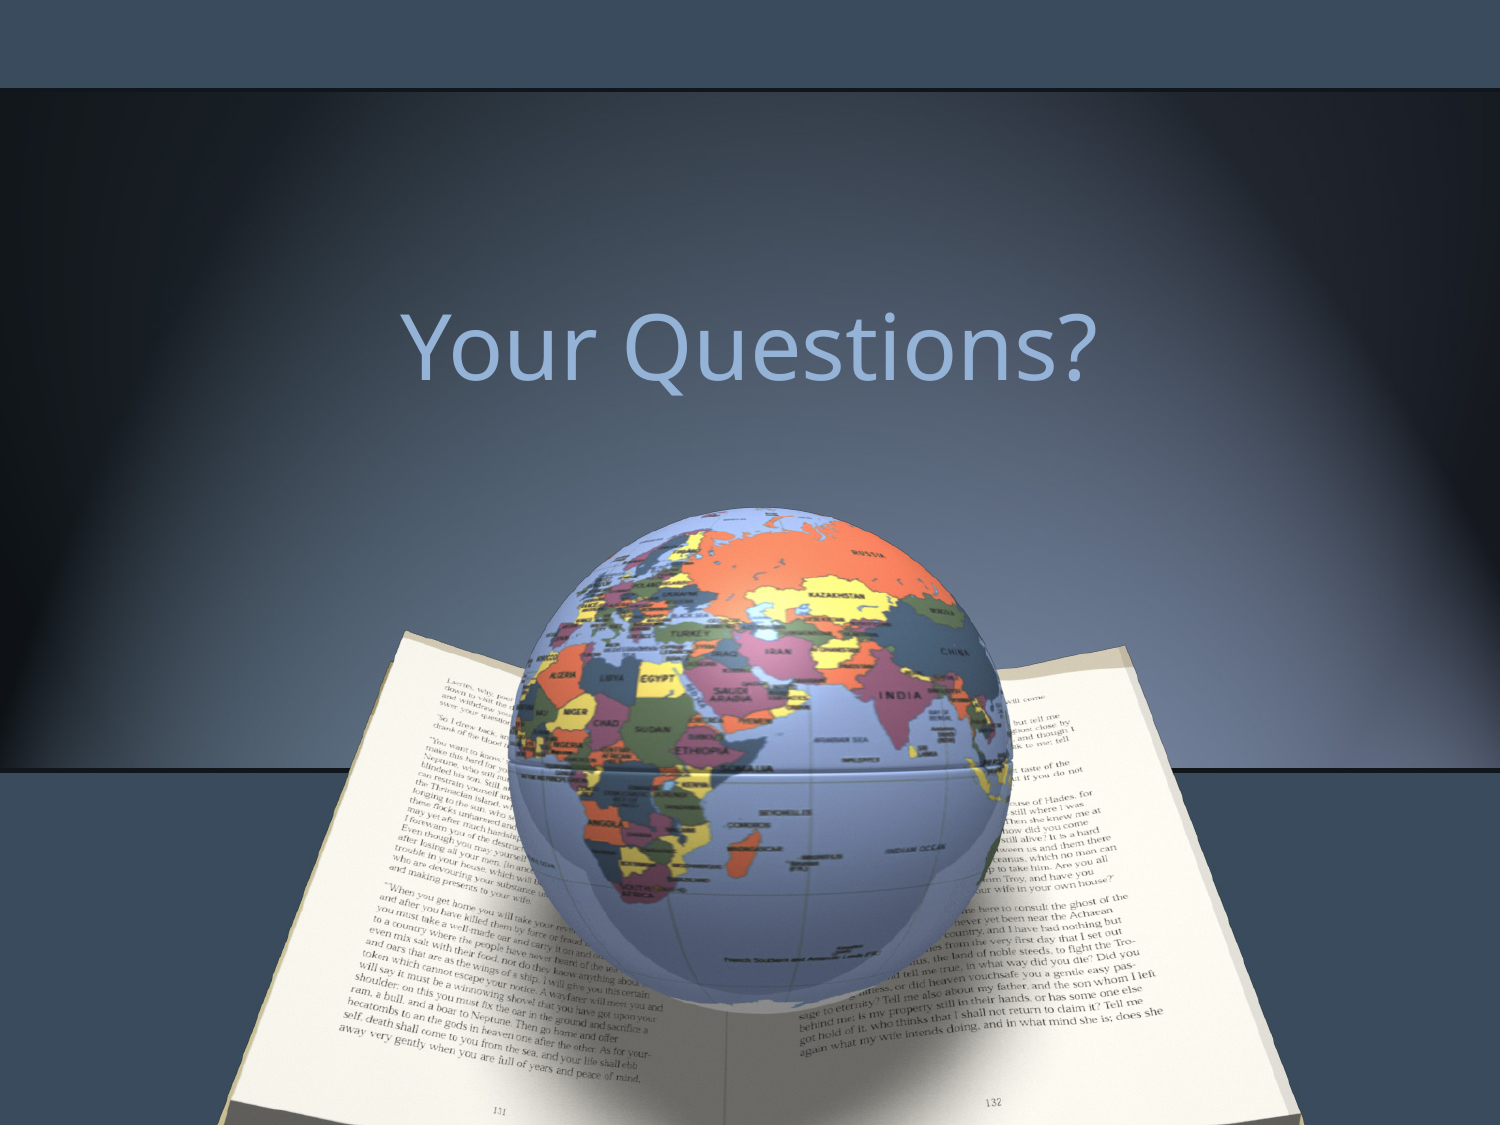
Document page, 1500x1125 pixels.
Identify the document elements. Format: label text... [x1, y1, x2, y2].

picture [0, 0, 1500, 1125]
title Your Questions? [112, 262, 1388, 426]
